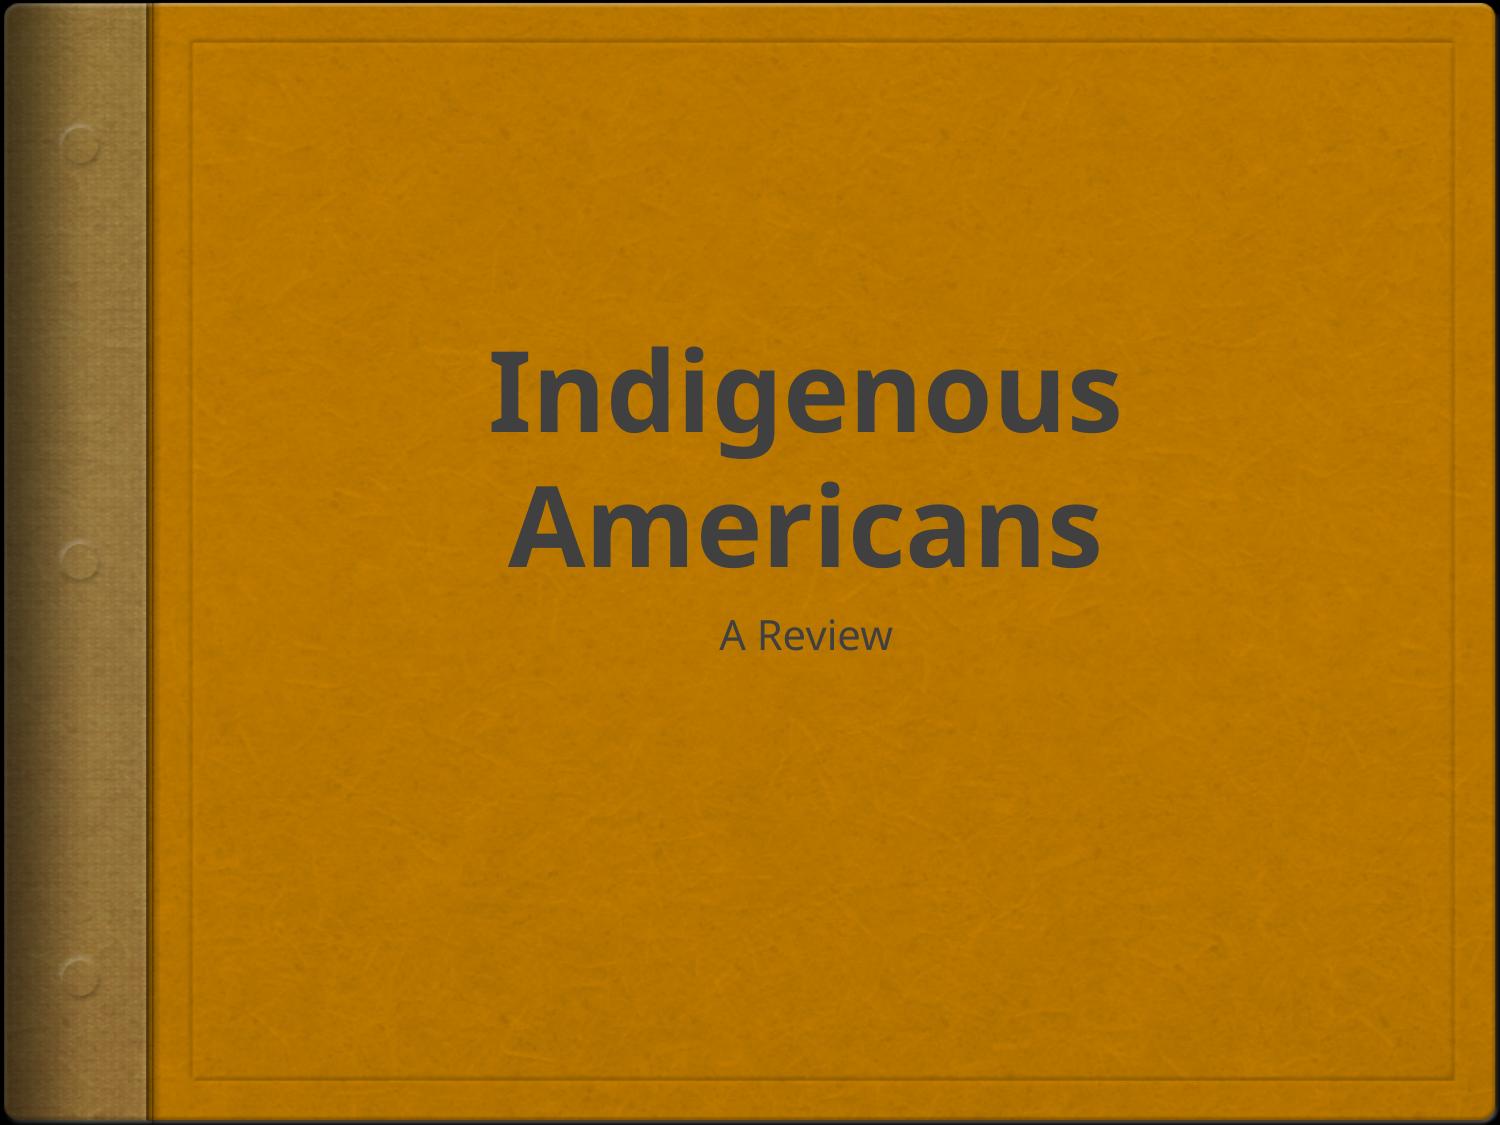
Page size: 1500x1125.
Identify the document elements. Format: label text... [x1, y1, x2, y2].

subtitle A Review [225, 601, 1388, 889]
title Indigenous Americans [225, 294, 1388, 598]
picture [0, 0, 1500, 1125]
